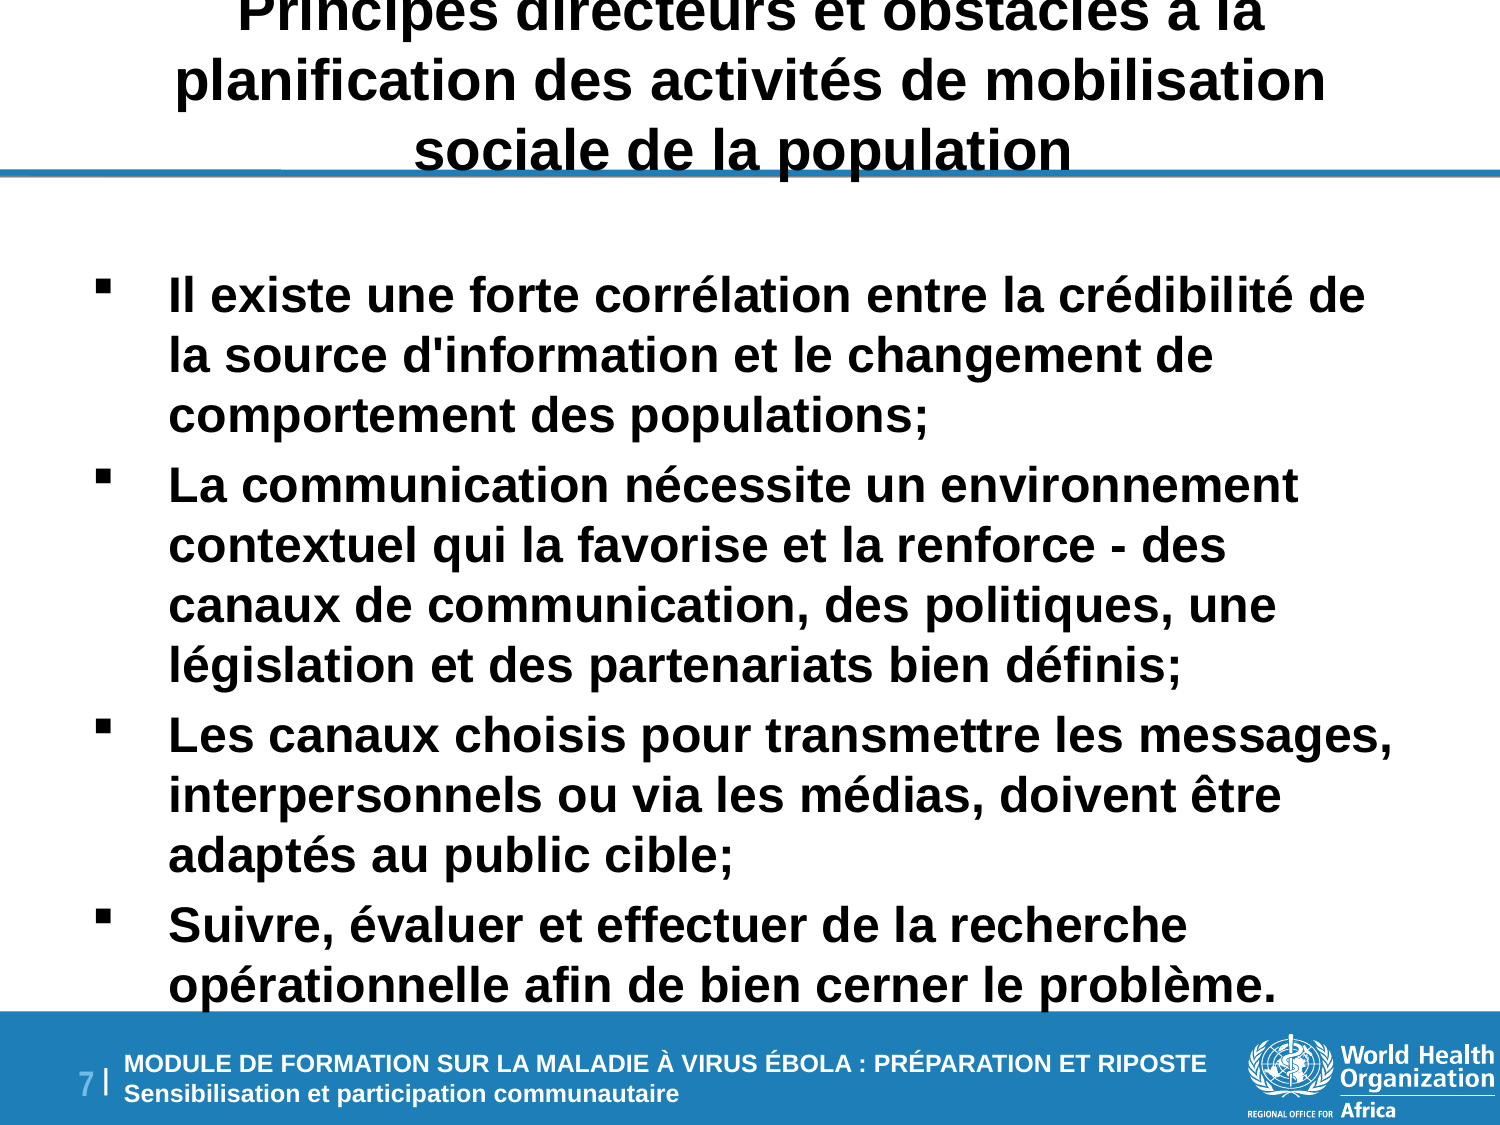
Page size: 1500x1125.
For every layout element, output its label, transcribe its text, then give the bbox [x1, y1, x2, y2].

list Il existe une forte corrélation entre la crédibilité de la source d'information et le changement de comportement des populations; La communication nécessite un environnement contextuel qui la favorise et la renforce - des canaux de communication, des politiques, une législation et des partenariats bien définis; Les canaux choisis pour transmettre les messages, interpersonnels ou via les médias, doivent être adaptés au public cible; Suivre, évaluer et effectuer de la recherche opérationnelle afin de bien cerner le problème. [76, 255, 1427, 988]
title Principes directeurs et obstacles à la planification des activités de mobilisation sociale de la population [76, 19, 1427, 135]
